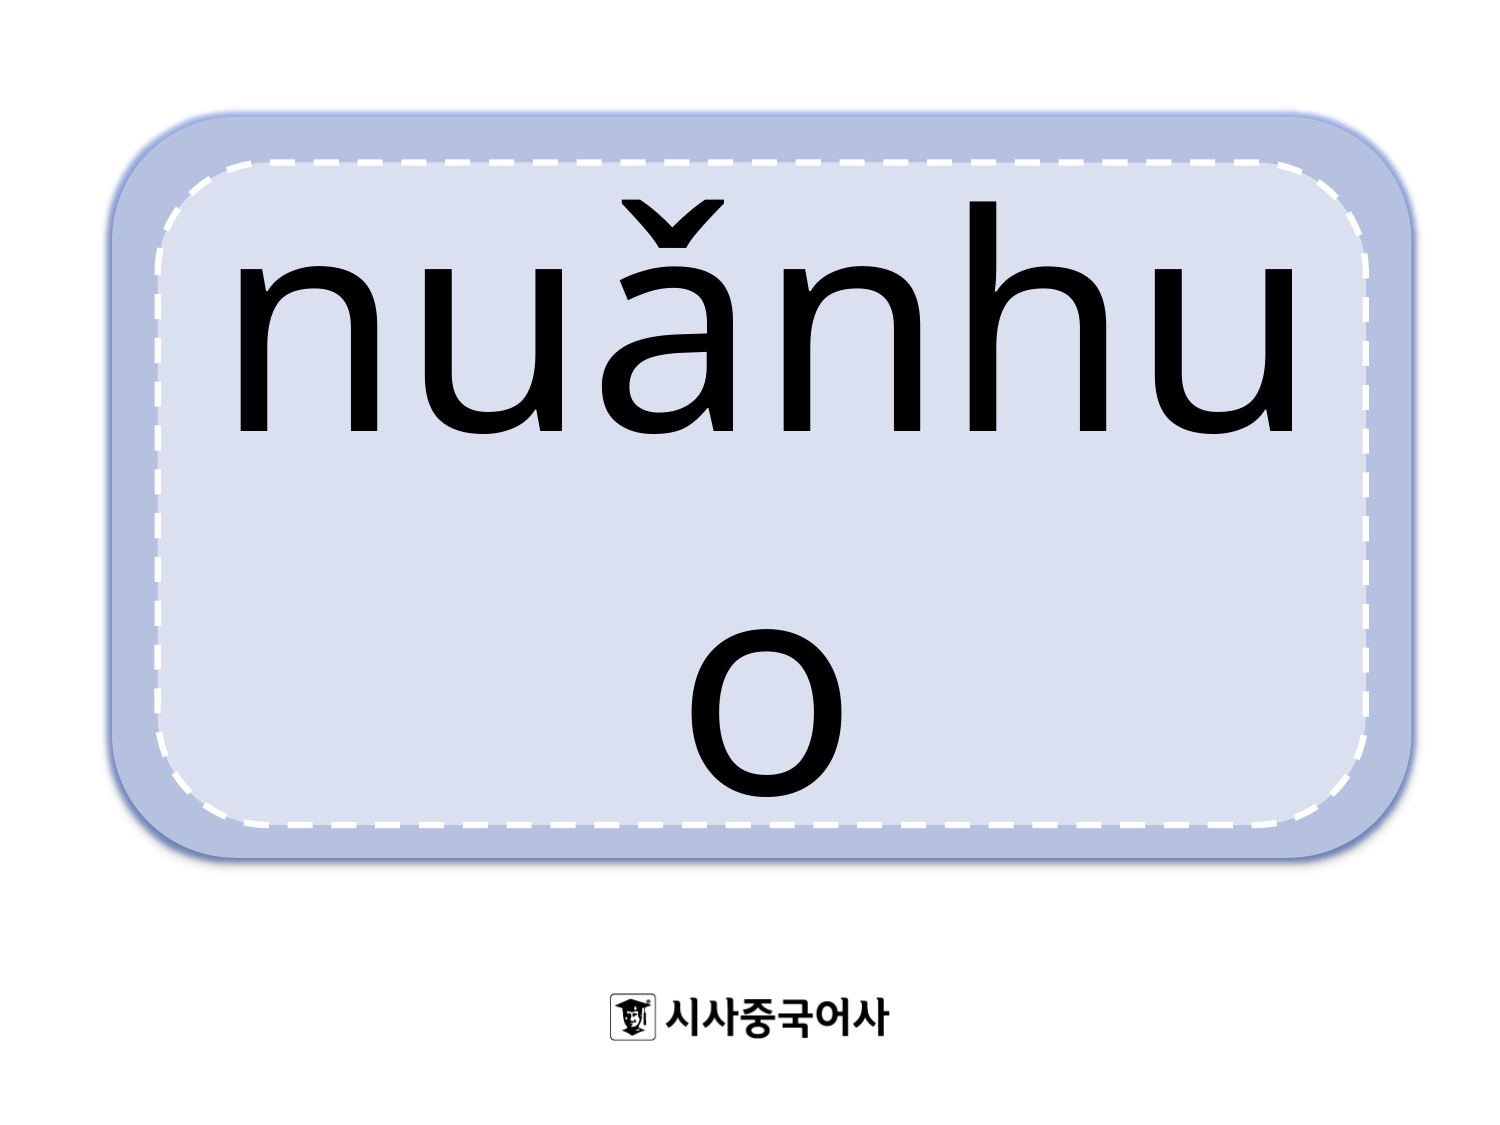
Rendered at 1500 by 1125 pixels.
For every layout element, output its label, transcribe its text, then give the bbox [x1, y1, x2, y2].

text_box nuǎnhuo [162, 160, 1371, 824]
picture [602, 987, 898, 1047]
